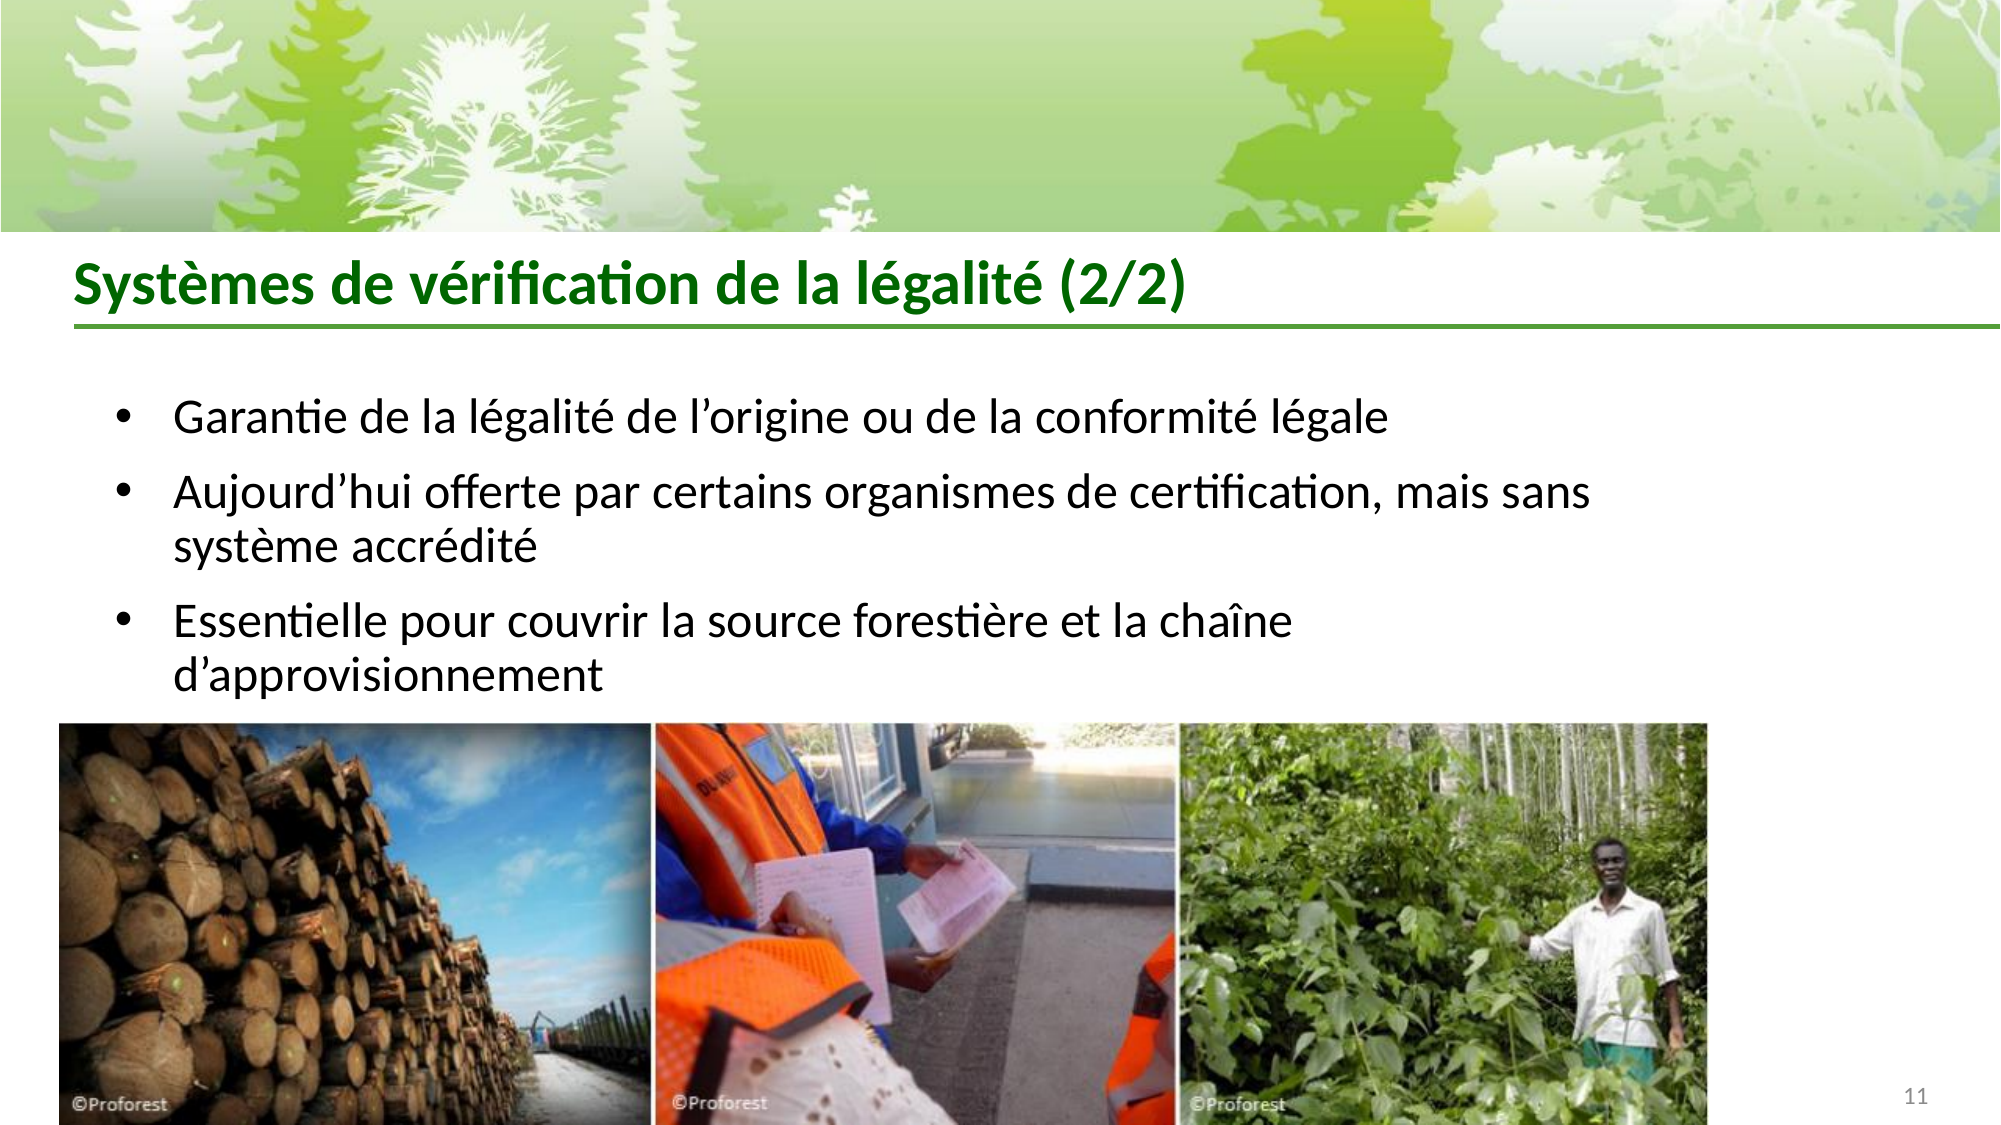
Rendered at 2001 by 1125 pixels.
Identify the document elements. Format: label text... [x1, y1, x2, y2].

picture [0, 0, 2000, 232]
title Systèmes de vérification de la légalité (2/2) [59, 190, 1409, 378]
list Garantie de la légalité de l’origine ou de la conformité légale Aujourd’hui offerte par certains organismes de certification, mais sans système accrédité Essentielle pour couvrir la source forestière et la chaîne d’approvisionnement [99, 383, 1641, 722]
slide_number 11 [1709, 1065, 1944, 1125]
picture [58, 722, 1709, 1125]
